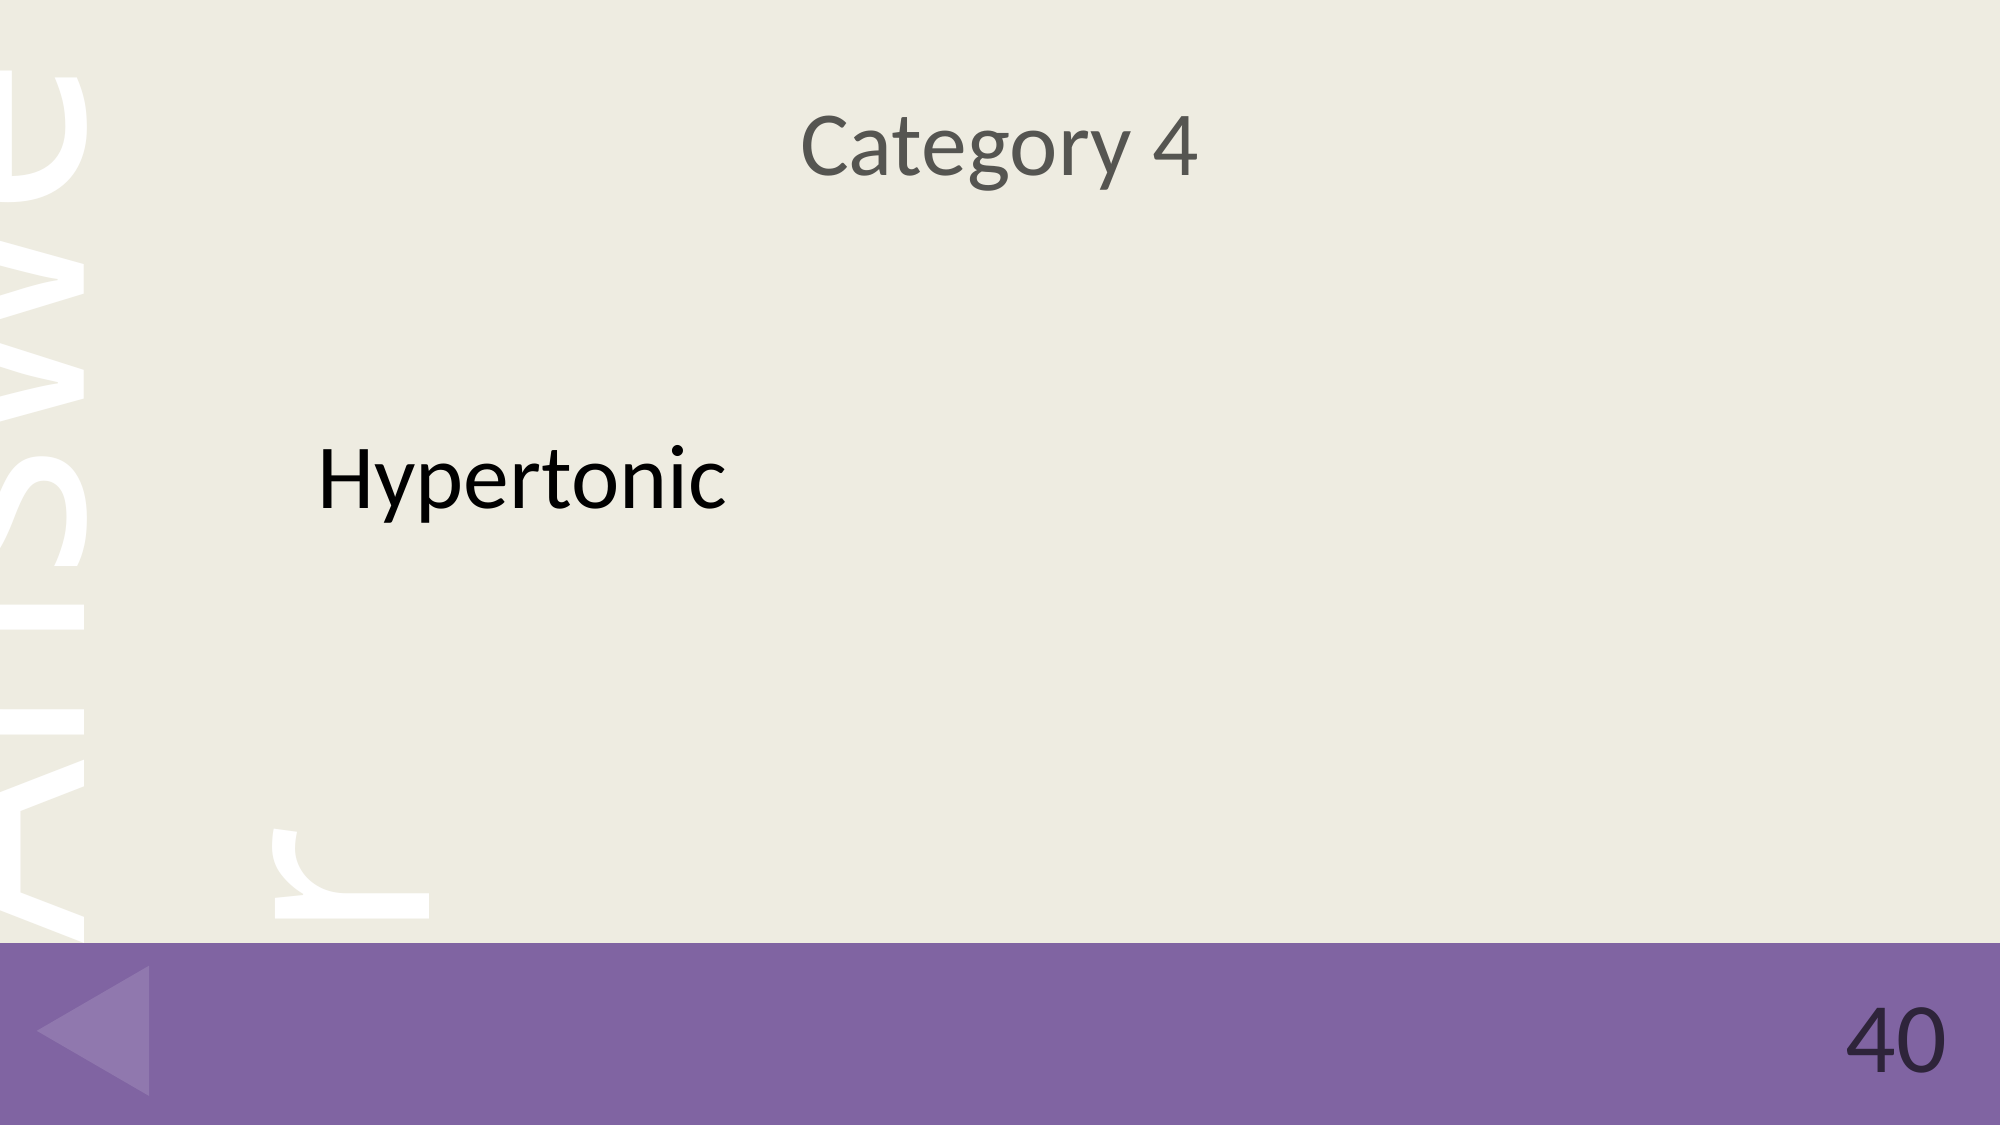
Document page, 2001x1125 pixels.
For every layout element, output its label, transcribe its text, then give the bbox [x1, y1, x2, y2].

title Category 4 [99, 45, 1900, 233]
list 40 [1494, 967, 1963, 1097]
list Hypertonic [302, 307, 1760, 636]
